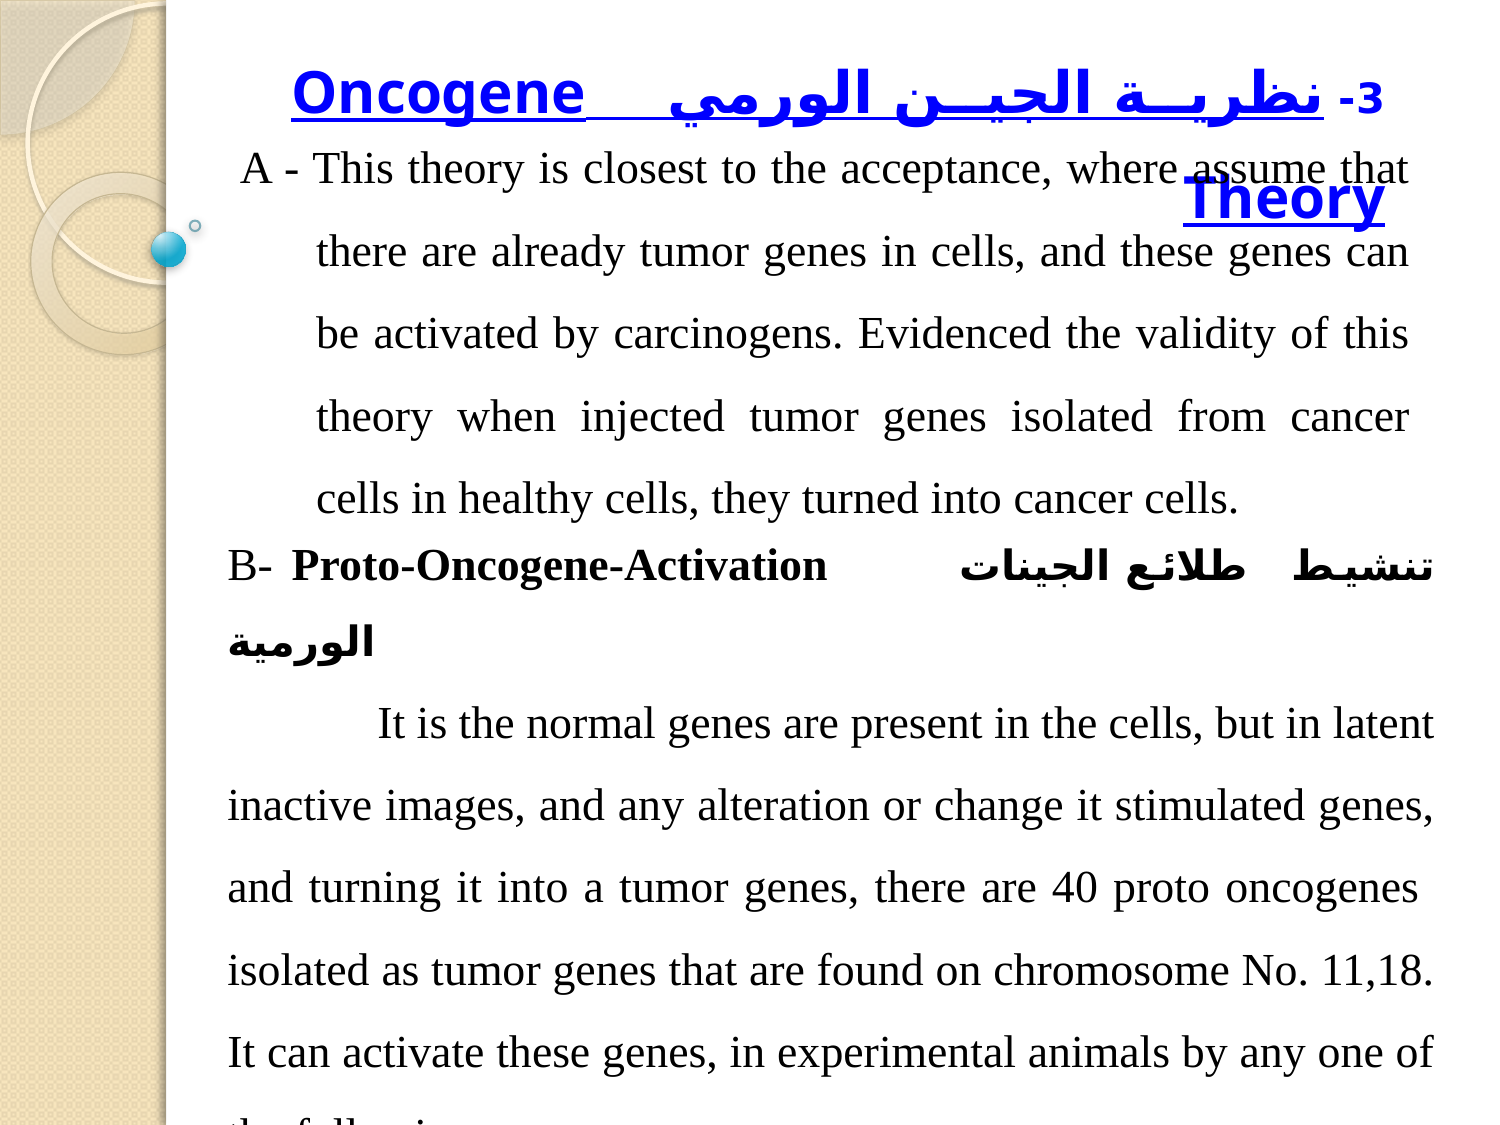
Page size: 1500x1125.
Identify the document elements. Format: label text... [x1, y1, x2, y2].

text_box A - This theory is closest to the acceptance, where assume that there are already tumor genes in cells, and these genes can be activated by carcinogens. Evidenced the validity of this theory when injected tumor genes isolated from cancer cells in healthy cells, they turned into cancer cells. [224, 103, 1425, 499]
text_box B- Proto-Oncogene-Activation تنشيط طلائع الجينات الورمية It is the normal genes are present in the cells, but in latent inactive images, and any alteration or change it stimulated genes, and turning it into a tumor genes, there are 40 proto oncogenes isolated as tumor genes that are found on chromosome No. 11,18. It can activate these genes, in experimental animals by any one of the following ways: - [212, 499, 1450, 1125]
text_box 3- نظرية الجين الورمي Oncogene Theory [237, 12, 1400, 103]
